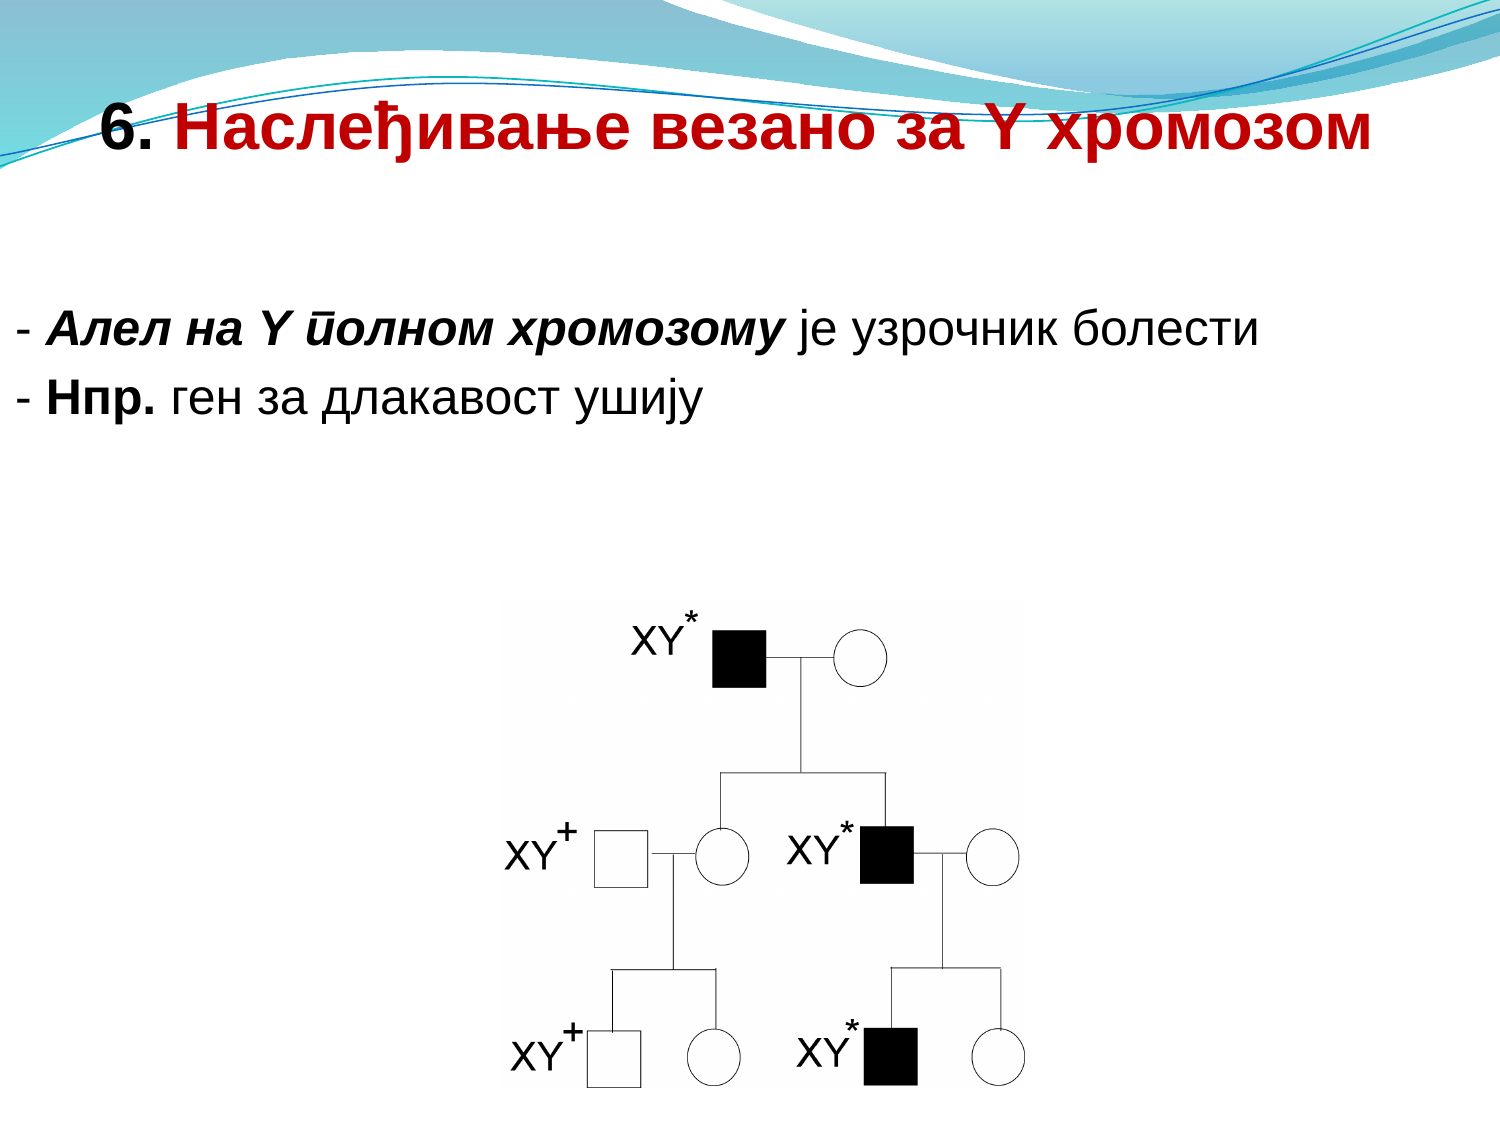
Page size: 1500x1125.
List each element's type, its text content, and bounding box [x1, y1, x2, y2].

title 6. Наслеђивање везано за Y хромозом [99, 62, 1450, 163]
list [499, 599, 1026, 1088]
list - Aлел на Y полном хромозому је узрочник болести - Нпр. ген за длакавост ушију [0, 287, 1500, 538]
